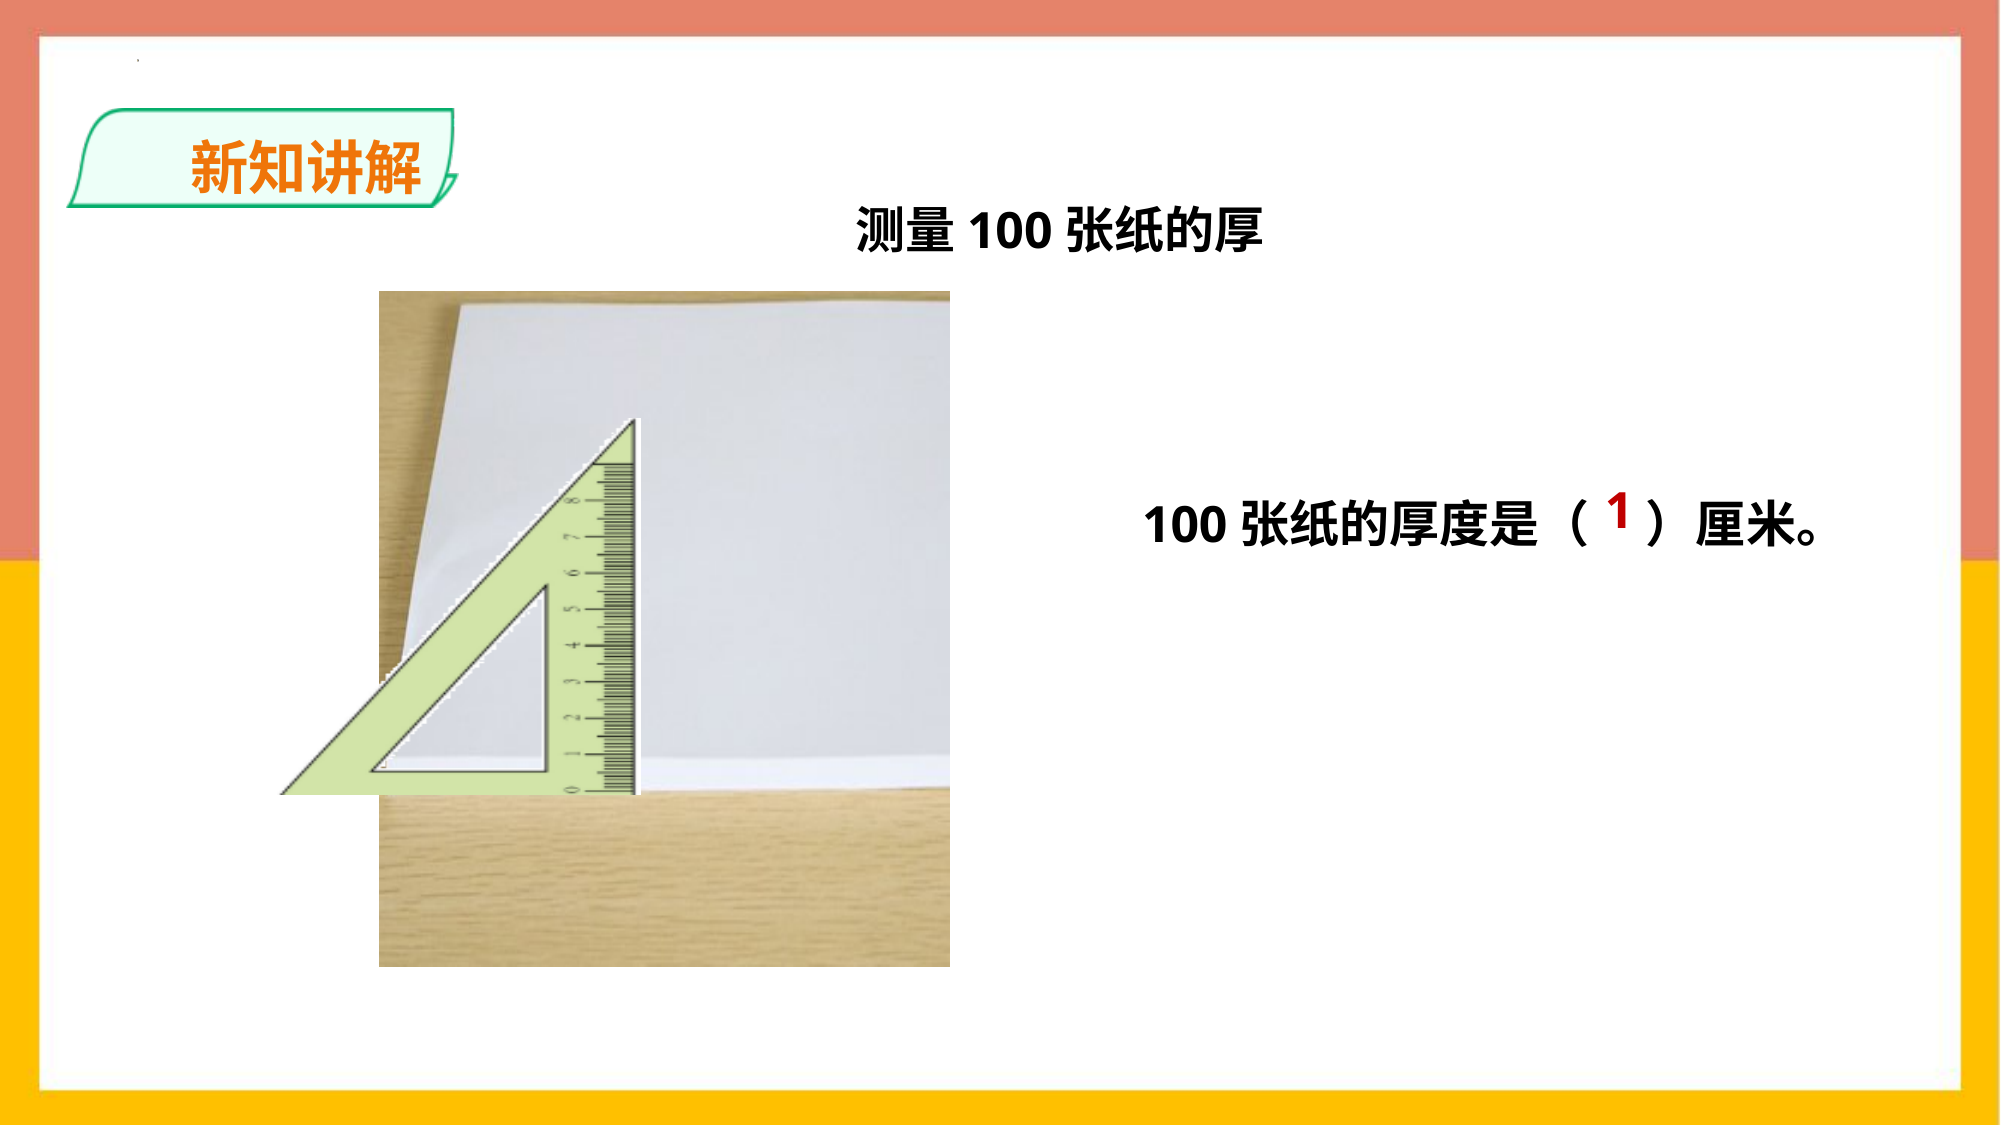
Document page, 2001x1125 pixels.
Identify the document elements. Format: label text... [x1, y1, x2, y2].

text_box 1 [1589, 471, 1649, 546]
text_box 测量100张纸的厚度。 [796, 161, 1336, 266]
text_box 100张纸的厚度是（ ）厘米。 [1095, 424, 1893, 560]
picture [0, 0, 2001, 1125]
